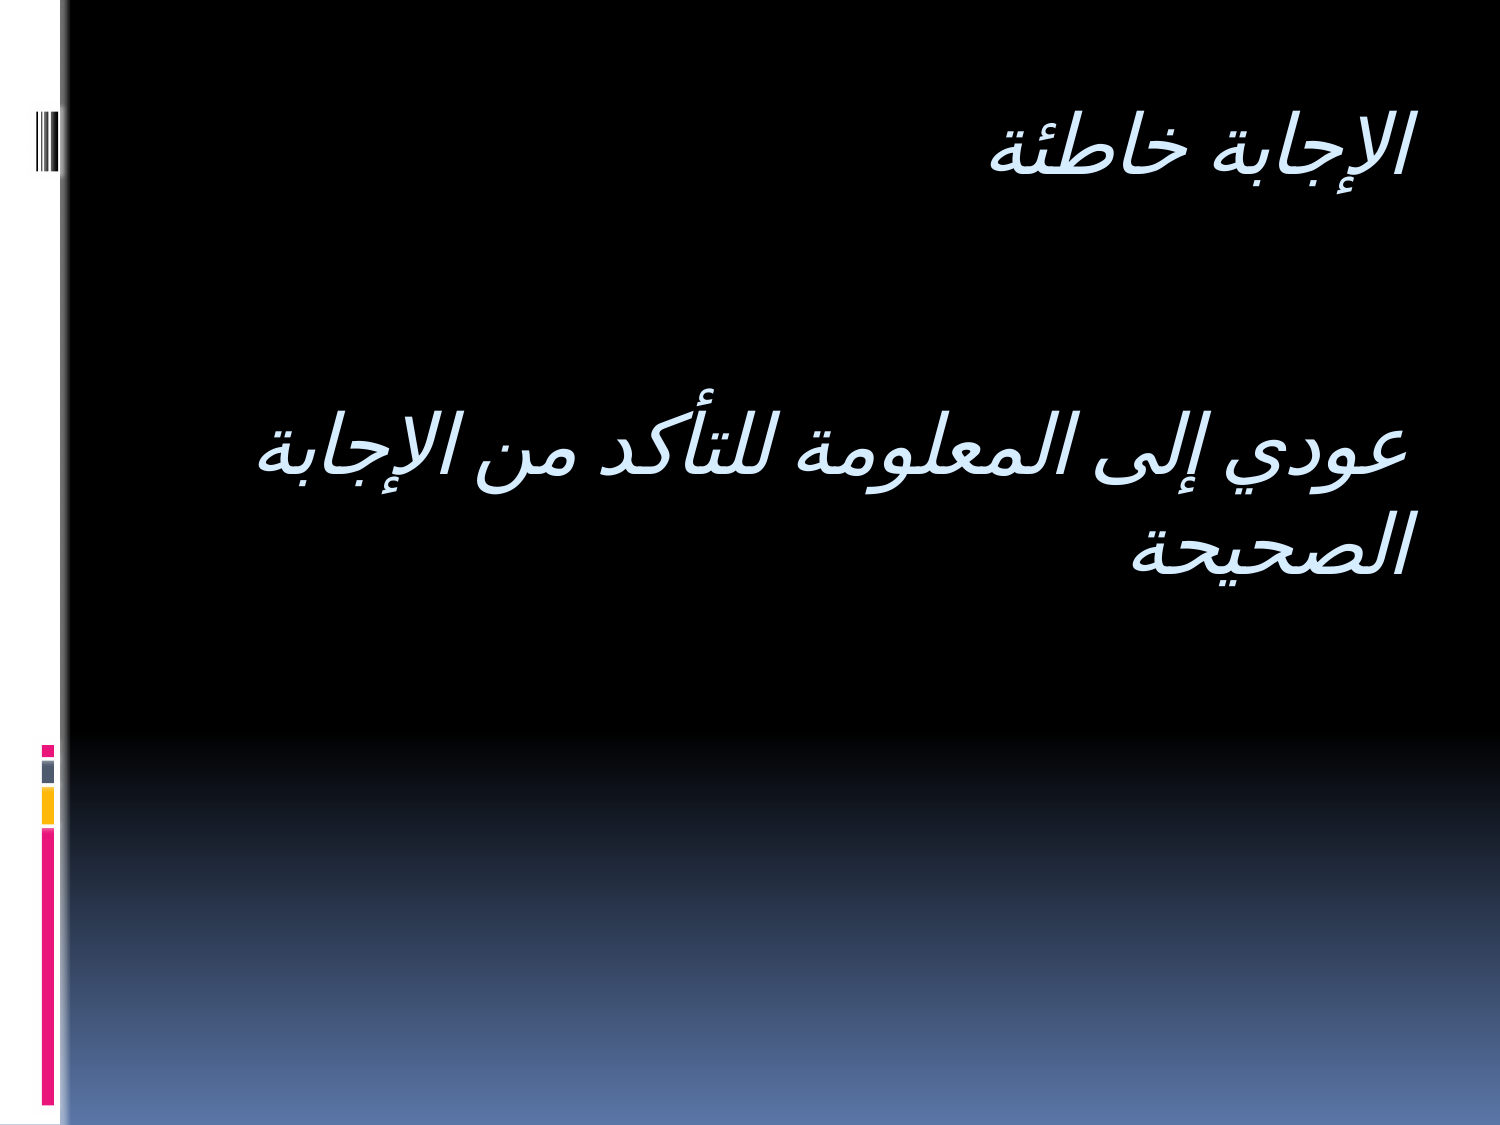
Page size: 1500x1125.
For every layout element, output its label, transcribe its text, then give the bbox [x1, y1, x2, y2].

title الإجابة خاطئة عودي إلى المعلومة للتأكد من الإجابة الصحيحة [150, 83, 1425, 868]
